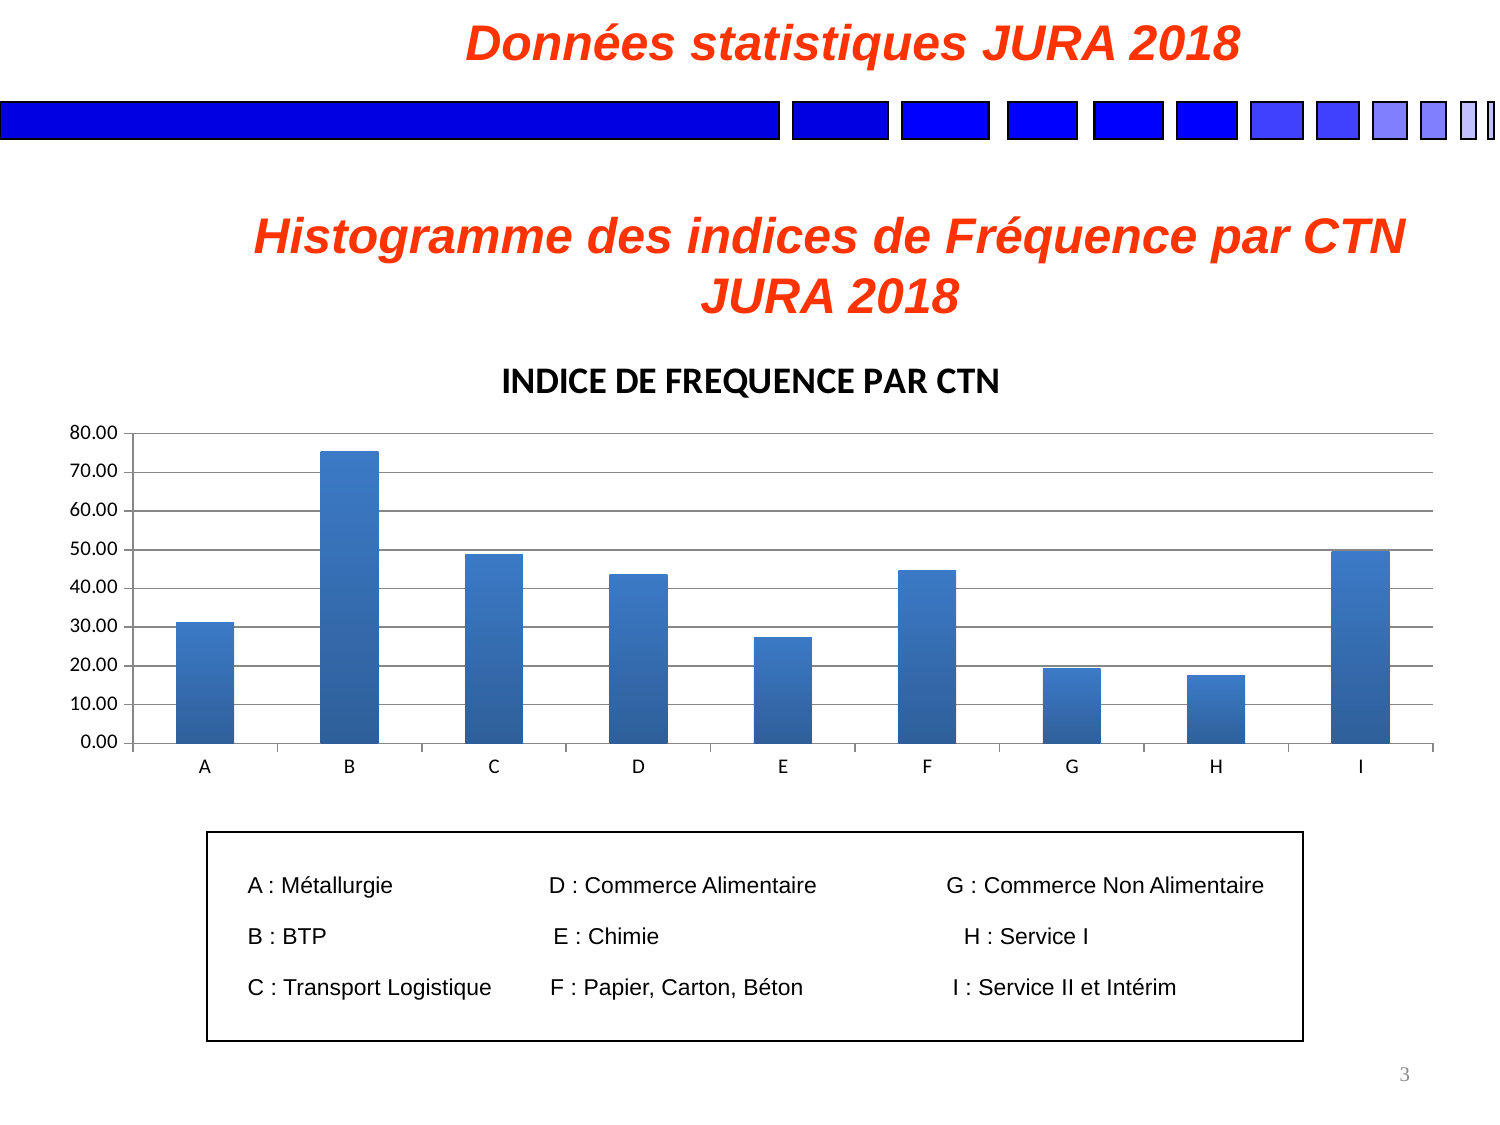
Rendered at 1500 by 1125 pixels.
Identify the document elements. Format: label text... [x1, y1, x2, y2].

text_box Données statistiques JURA 2018 [230, 3, 1477, 78]
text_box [0, 101, 1495, 140]
table_header A : Métallurgie D : Commerce Alimentaire G : Commerce Non Alimentaire B : BTP E : Chimie H : Service I C : Transport Logistique F : Papier, Carton, Béton I : Service II et Intérim [208, 833, 1302, 1040]
chart [41, 337, 1462, 788]
slide_number 3 [1074, 1042, 1425, 1103]
text_box Histogramme des indices de Fréquence par CTN JURA 2018 [206, 196, 1453, 332]
text_box [191, 948, 222, 1053]
